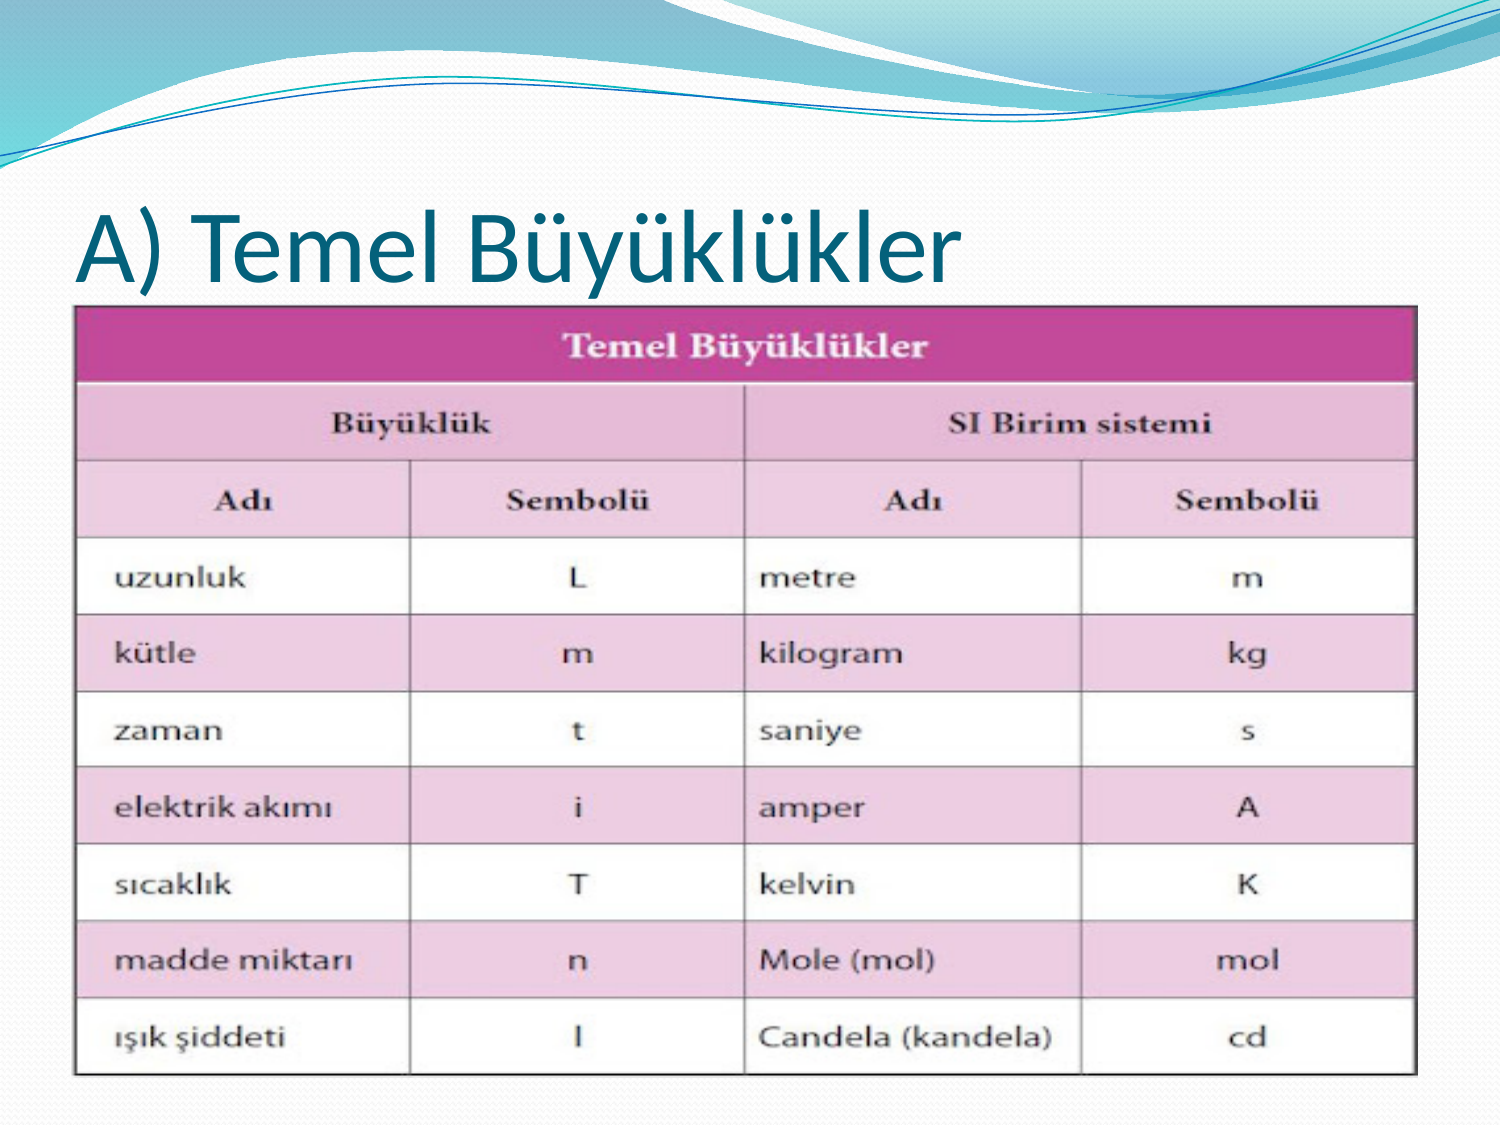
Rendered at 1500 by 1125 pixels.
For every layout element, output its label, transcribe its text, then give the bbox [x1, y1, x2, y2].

title A) Temel Büyüklükler [75, 115, 1425, 303]
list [70, 304, 1419, 1078]
